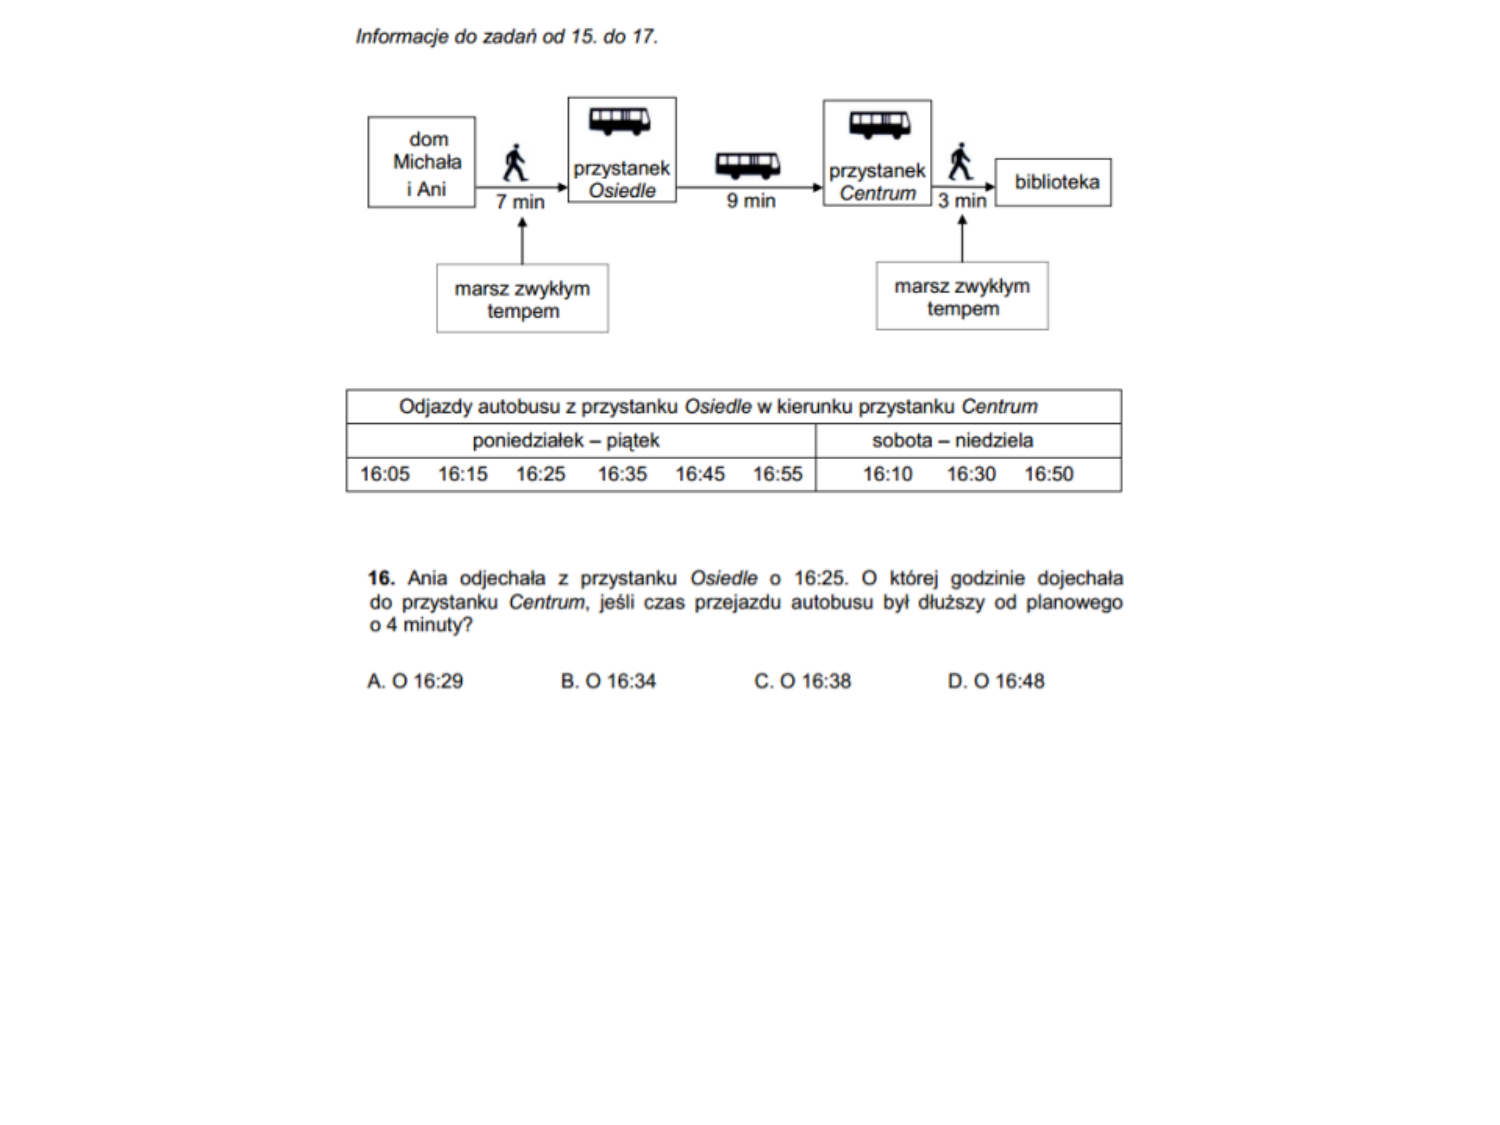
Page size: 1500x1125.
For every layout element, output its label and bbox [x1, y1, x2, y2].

picture [324, 2, 1189, 724]
